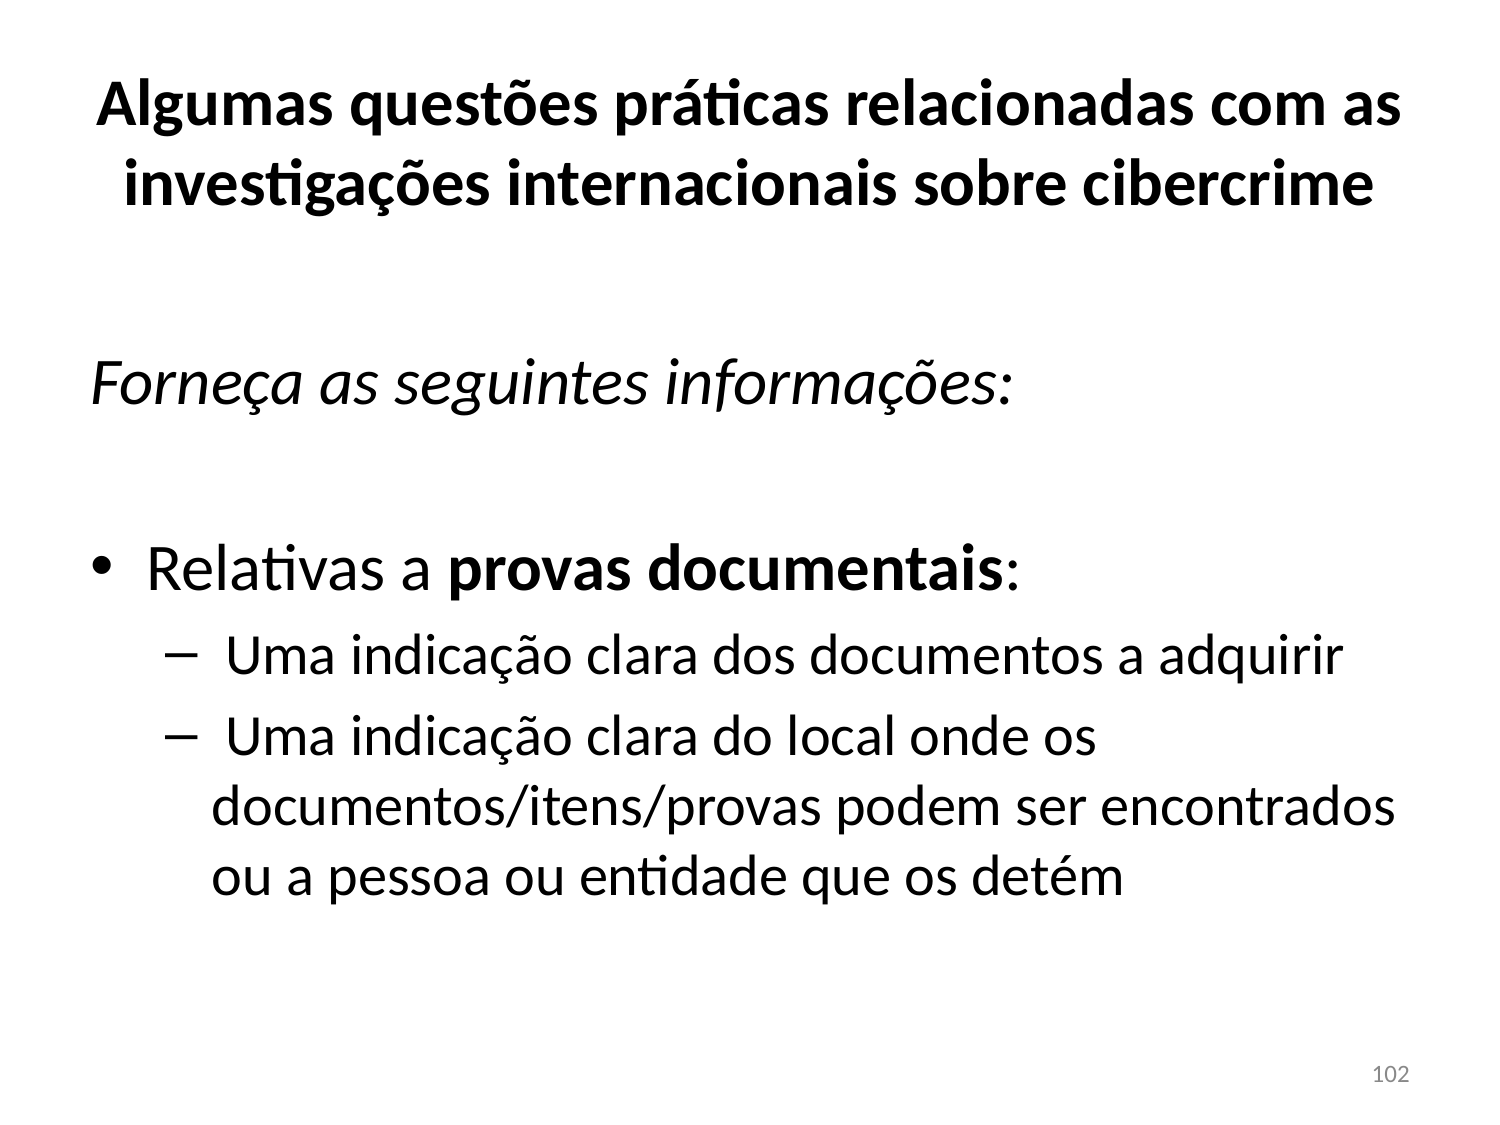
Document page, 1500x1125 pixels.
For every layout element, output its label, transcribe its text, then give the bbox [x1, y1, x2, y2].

title Algumas questões práticas relacionadas com as investigações internacionais sobre cibercrime [75, 45, 1425, 233]
list Forneça as seguintes informações: Relativas a provas documentais: Uma indicação clara dos documentos a adquirir Uma indicação clara do local onde os documentos/itens/provas podem ser encontrados ou a pessoa ou entidade que os detém [75, 329, 1425, 1005]
slide_number 102 [1074, 1042, 1425, 1103]
